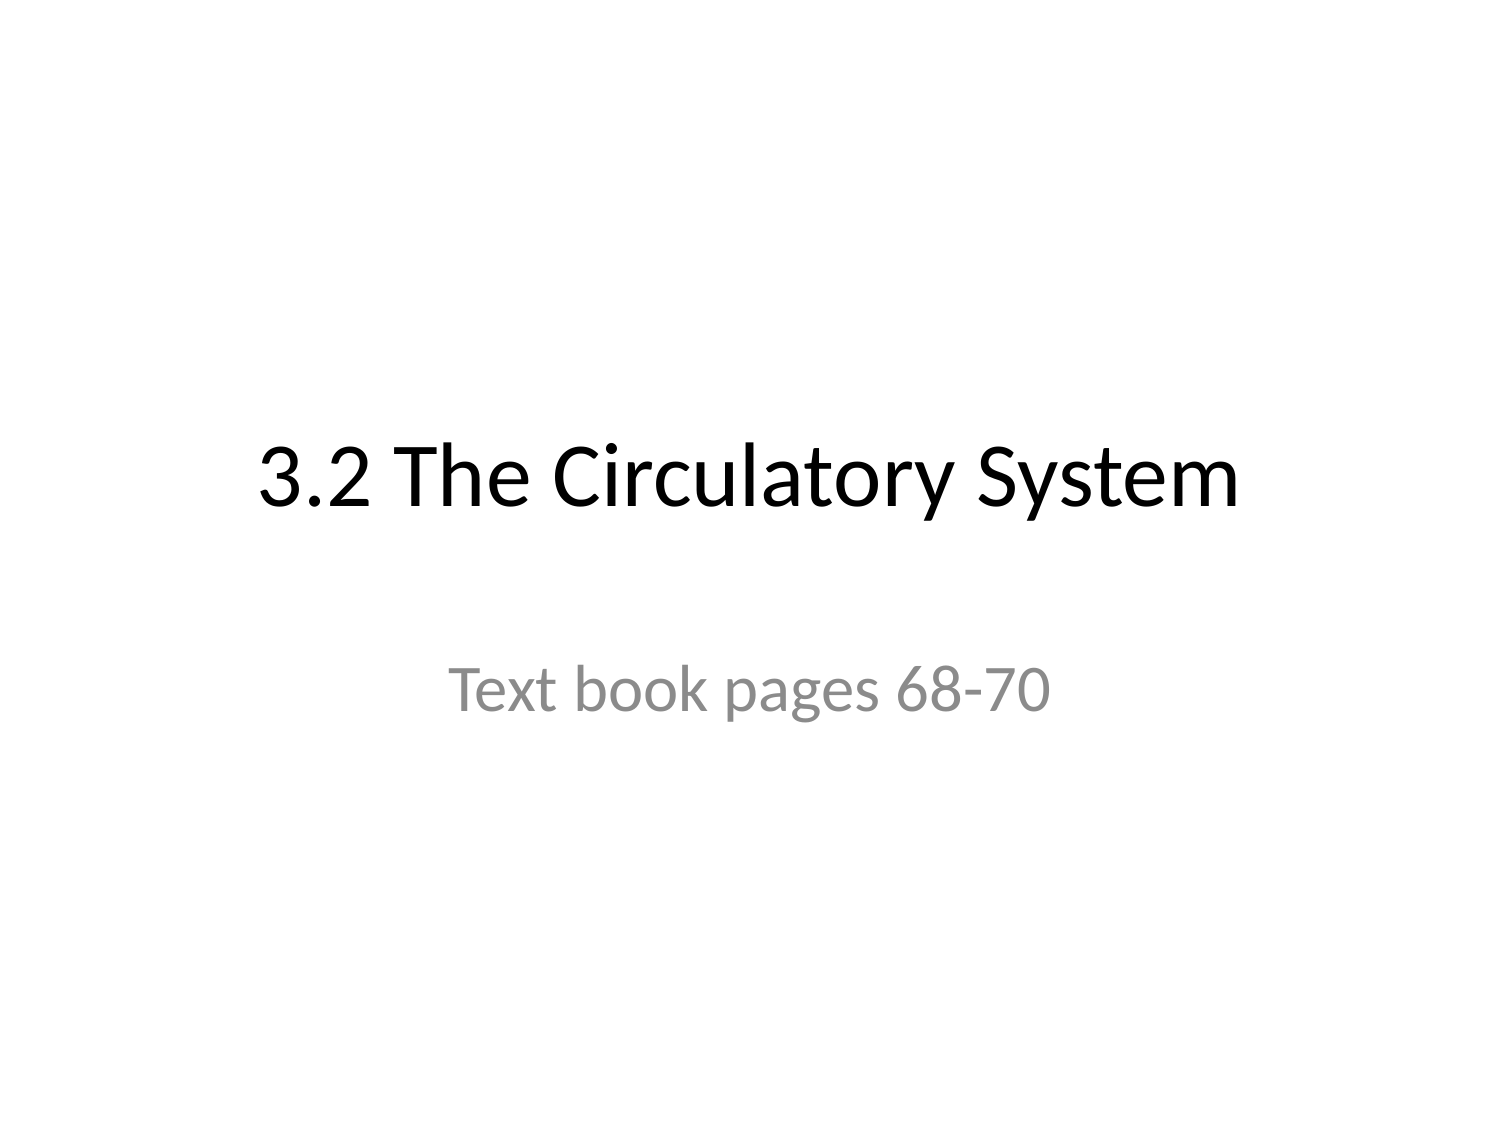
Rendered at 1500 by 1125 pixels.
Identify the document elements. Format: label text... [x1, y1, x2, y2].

subtitle Text book pages 68-70 [225, 637, 1275, 925]
title 3.2 The Circulatory System [112, 349, 1388, 591]
